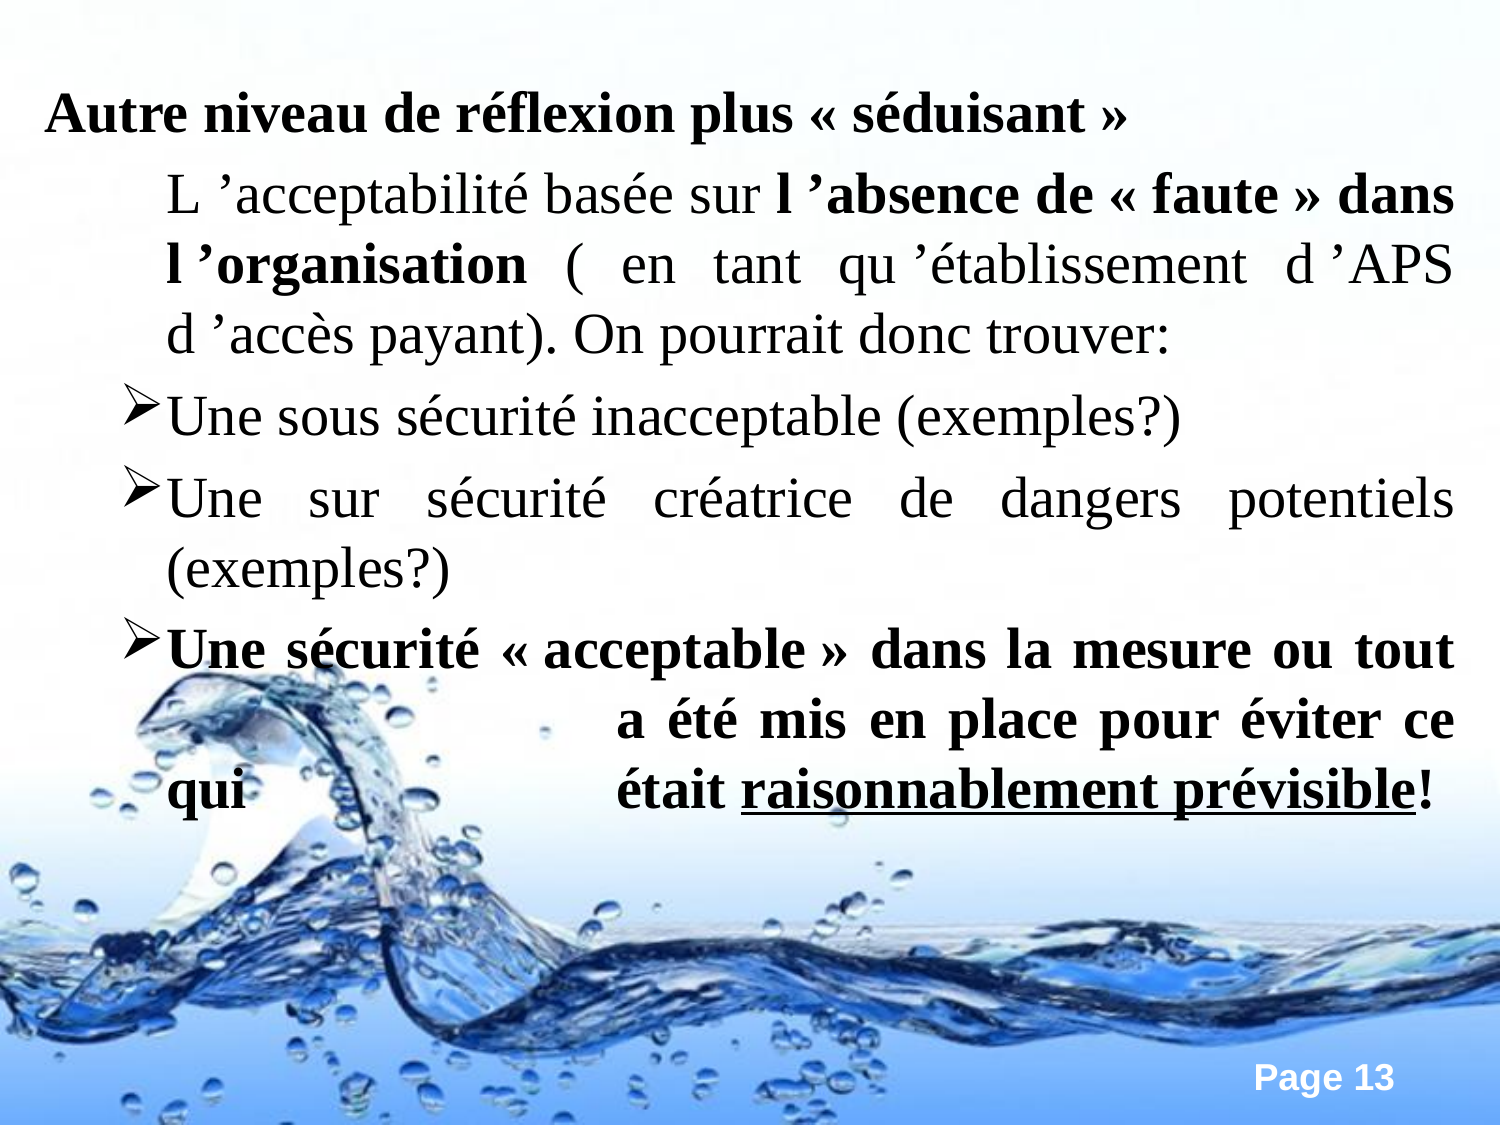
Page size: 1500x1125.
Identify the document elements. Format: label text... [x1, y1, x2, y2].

list Autre niveau de réflexion plus « séduisant » L ’acceptabilité basée sur l ’absence de « faute » dans l ’organisation ( en tant qu ’établissement d ’APS d ’accès payant). On pourrait donc trouver: Une sous sécurité inacceptable (exemples?) Une sur sécurité créatrice de dangers potentiels (exemples?) Une sécurité « acceptable » dans la mesure ou tout a été mis en place pour éviter ce qui était raisonnablement prévisible! [29, 66, 1471, 1035]
picture [0, 0, 1500, 1125]
